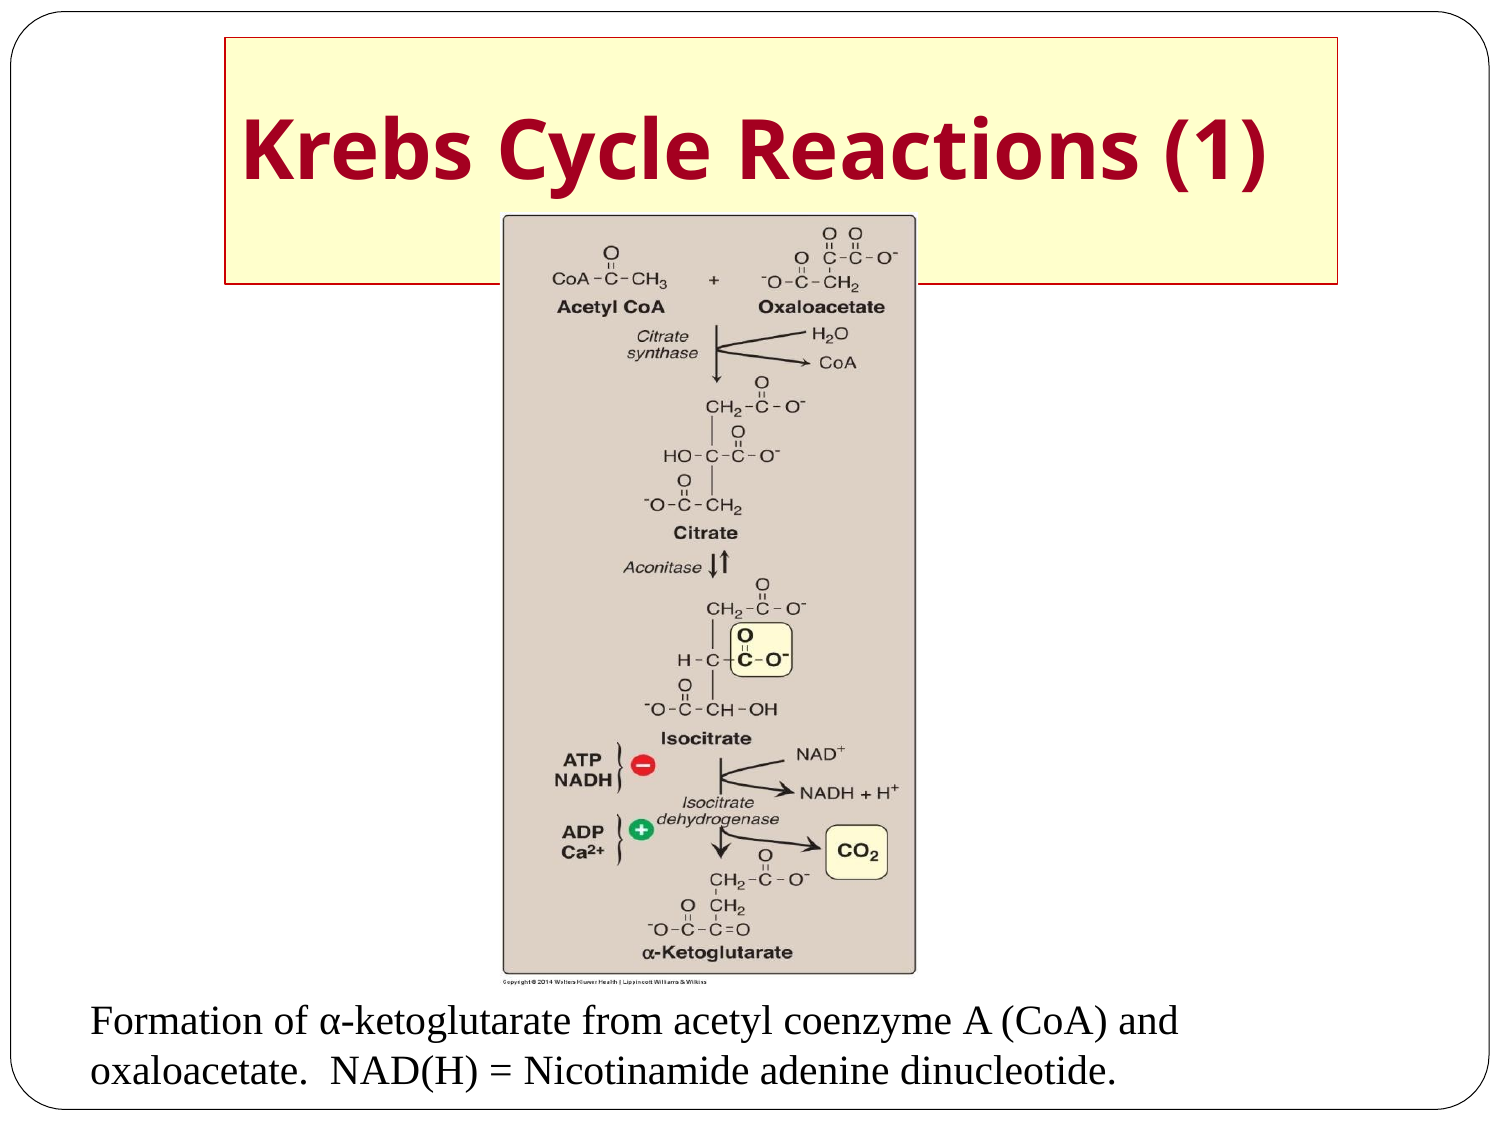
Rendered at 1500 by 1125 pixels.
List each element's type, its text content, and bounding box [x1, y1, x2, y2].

title Krebs Cycle Reactions (1) [225, 37, 1338, 284]
text_box Formation of α-ketoglutarate from acetyl coenzyme A (CoA) and oxaloacetate. NAD(H) = Nicotinamide adenine dinucleotide. [87, 992, 1407, 1093]
text_box [499, 212, 919, 987]
